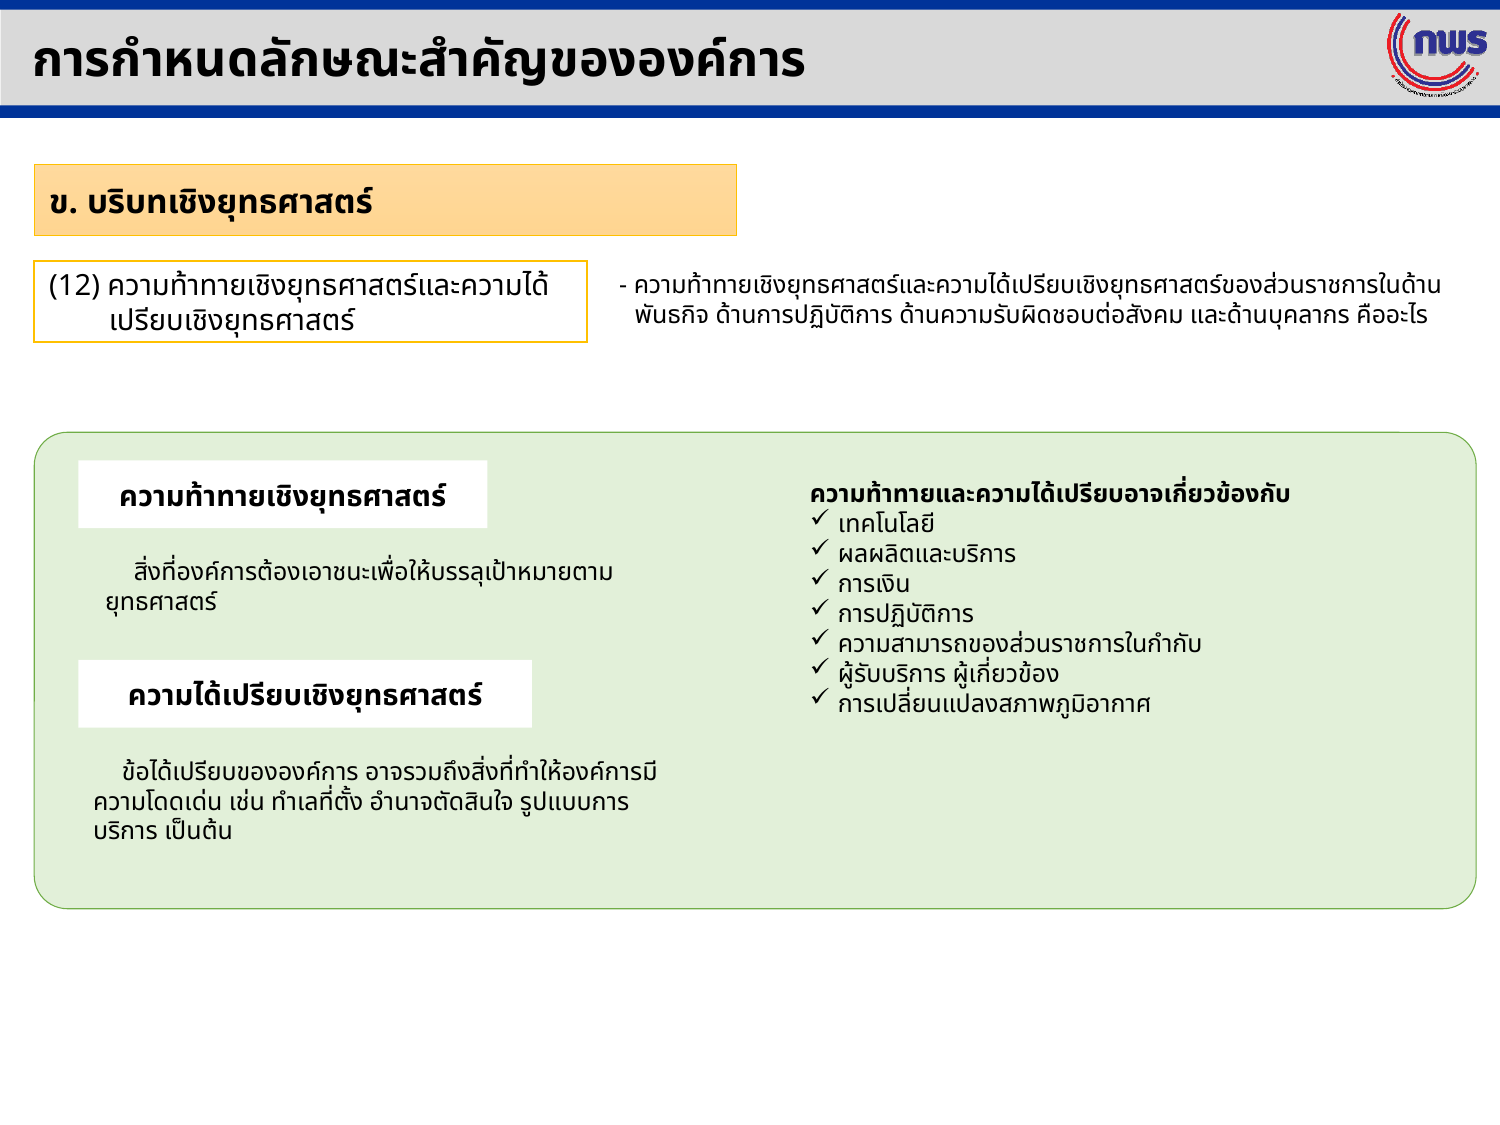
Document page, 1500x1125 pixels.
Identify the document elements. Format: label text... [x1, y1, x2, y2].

text_box การกำหนดลักษณะสำคัญขององค์การ [0, 2, 1477, 97]
text_box ความได้เปรียบเชิงยุทธศาสตร์ [77, 659, 533, 729]
text_box ข. บริบทเชิงยุทธศาสตร์ [34, 164, 737, 236]
text_box - ความท้าทายเชิงยุทธศาสตร์และความได้เปรียบเชิงยุทธศาสตร์ของส่วนราชการในด้านพันธกิจ ด้านการปฏิบัติการ ด้านความรับผิดชอบต่อสังคม และด้านบุคลากร คืออะไร [604, 260, 1477, 336]
text_box ความท้าทายเชิงยุทธศาสตร์ [77, 459, 488, 529]
text_box [33, 431, 1477, 910]
text_box ความท้าทายและความได้เปรียบอาจเกี่ยวข้องกับ เทคโนโลยี ผลผลิตและบริการ การเงิน การปฏิบัติการ ความสามารถของส่วนราชการในกำกับ ผู้รับบริการ ผู้เกี่ยวข้อง การเปลี่ยนแปลงสภาพภูมิอากาศ [794, 470, 1364, 725]
text_box สิ่งที่องค์การต้องเอาชนะเพื่อให้บรรลุเป้าหมายตามยุทธศาสตร์ [90, 548, 636, 623]
text_box (12) ความท้าทายเชิงยุทธศาสตร์และความได้เปรียบเชิงยุทธศาสตร์ [33, 260, 588, 343]
picture [1477, 13, 1487, 97]
text_box ข้อได้เปรียบขององค์การ อาจรวมถึงสิ่งที่ทำให้องค์การมีความโดดเด่น เช่น ทำเลที่ตั้ง อำนาจตัดสินใจ รูปแบบการบริการ เป็นต้น [78, 747, 691, 853]
